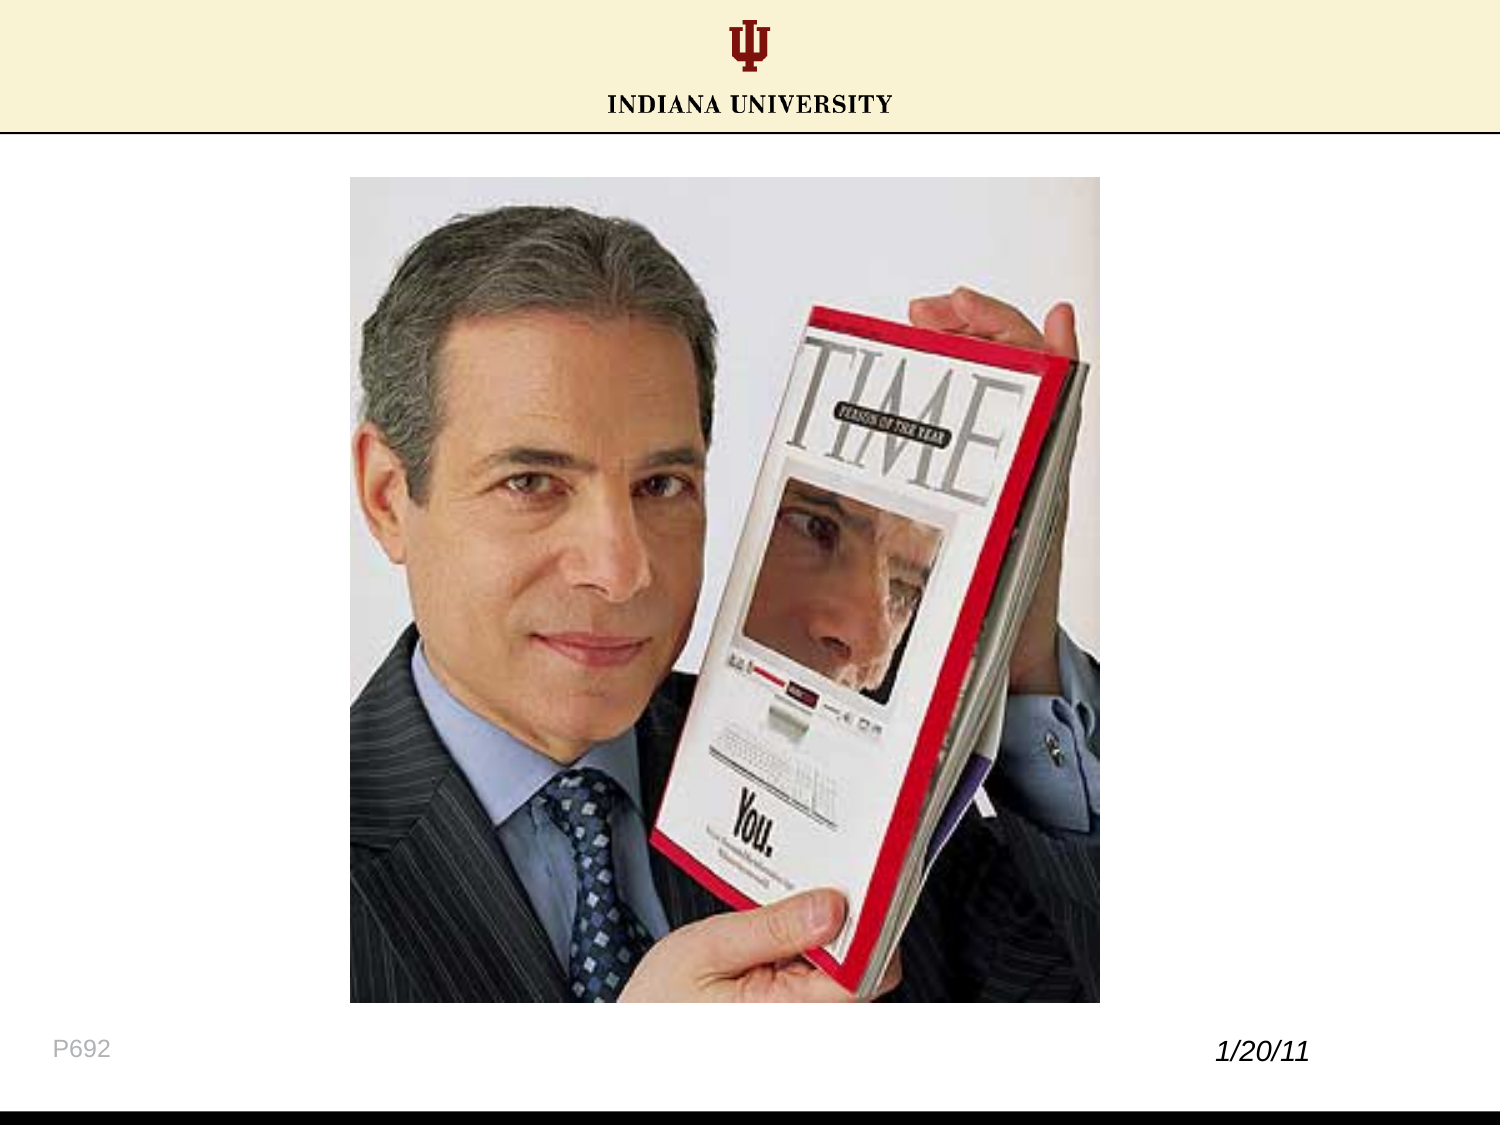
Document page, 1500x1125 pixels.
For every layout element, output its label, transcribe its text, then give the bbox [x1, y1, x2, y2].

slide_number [1199, 1024, 1463, 1076]
picture [608, 20, 892, 113]
footer P692 [37, 1024, 851, 1076]
picture [349, 177, 1101, 1003]
